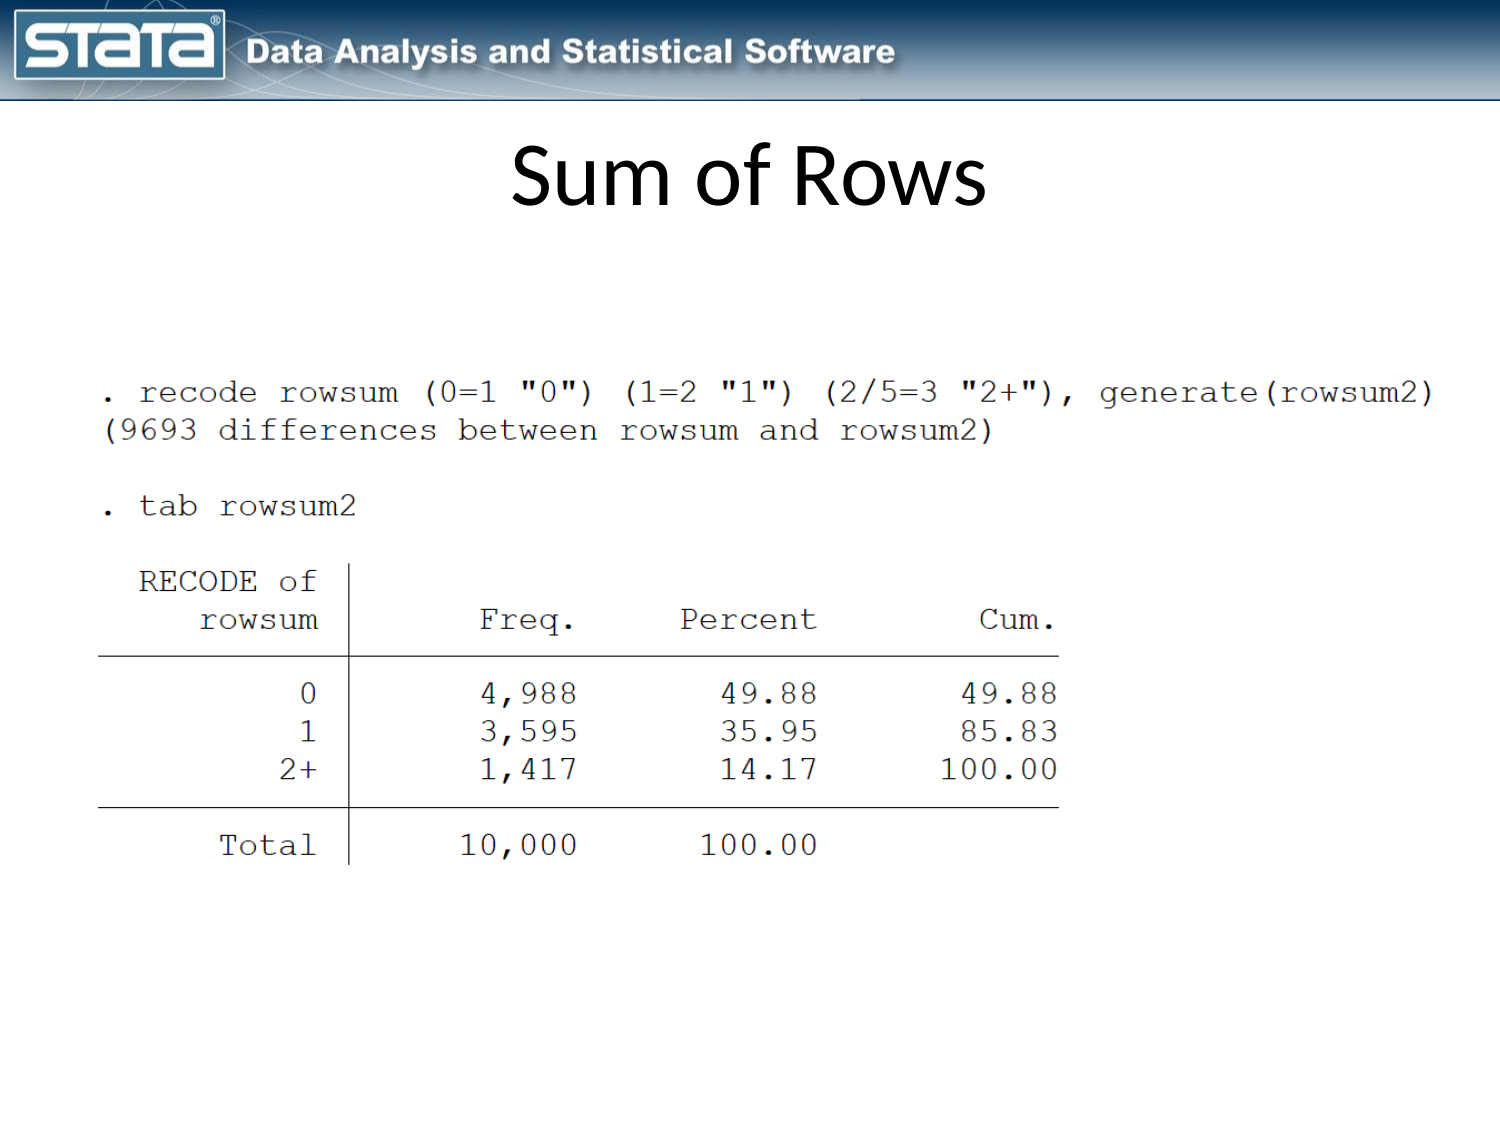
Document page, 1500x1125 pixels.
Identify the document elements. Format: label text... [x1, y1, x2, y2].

picture [87, 374, 1446, 876]
title Sum of Rows [0, 99, 1500, 238]
picture [0, 0, 1500, 99]
